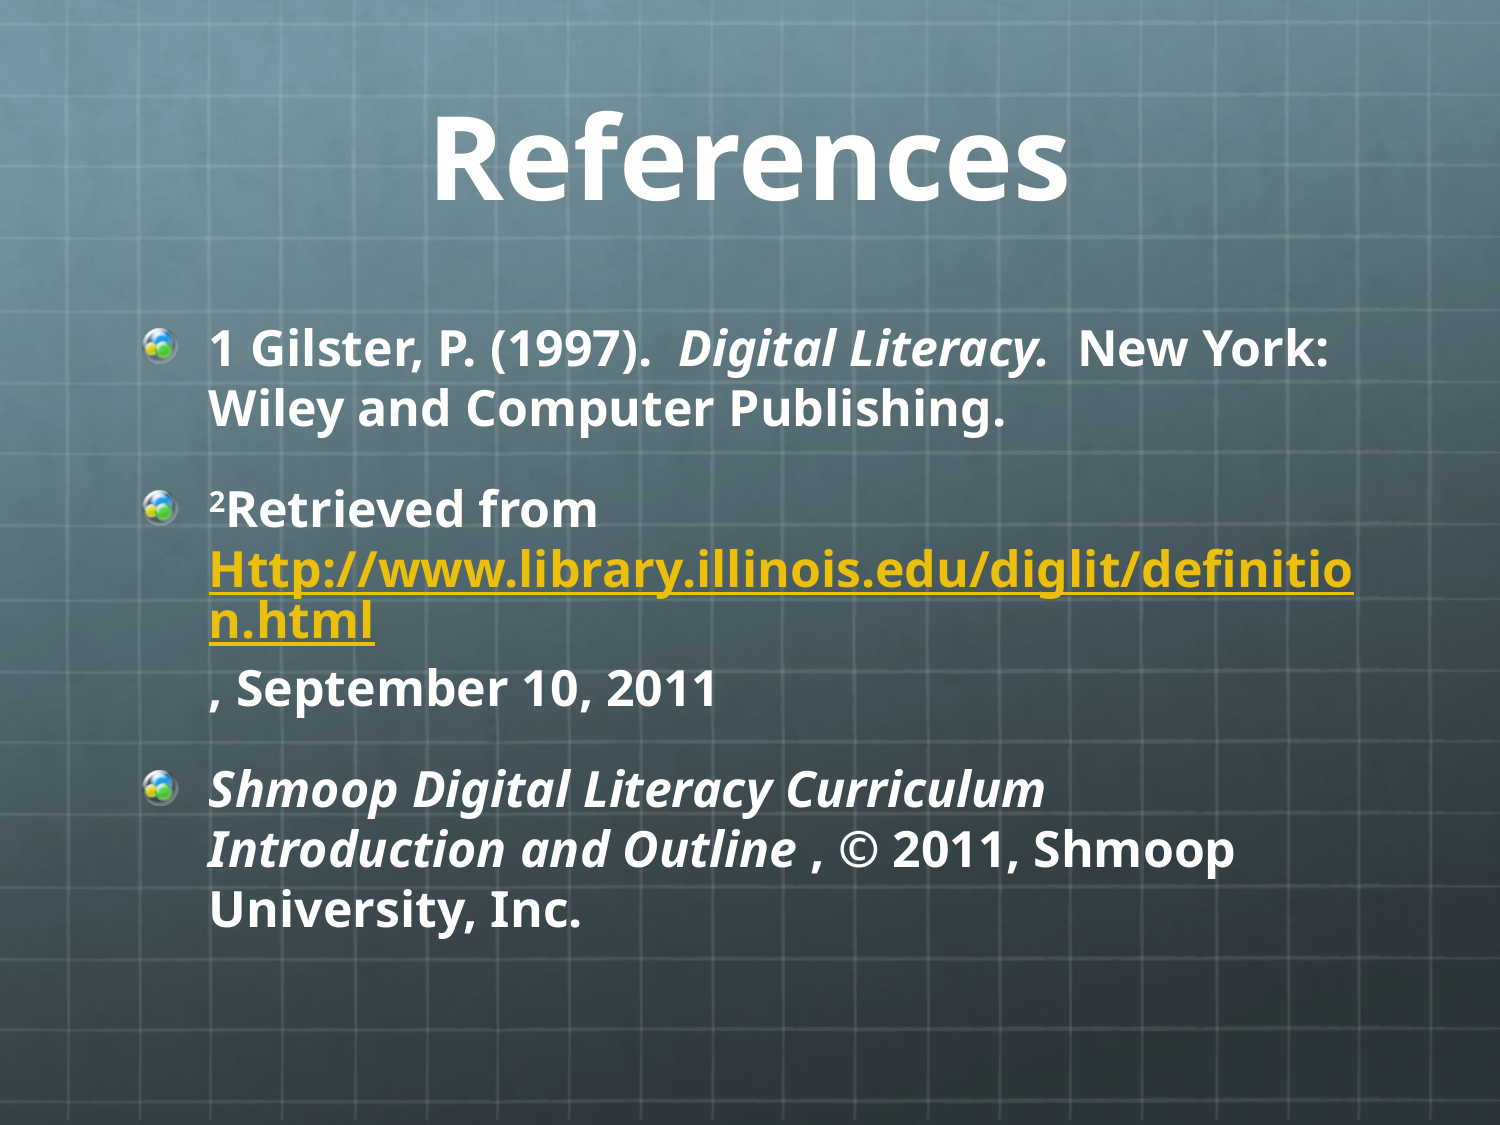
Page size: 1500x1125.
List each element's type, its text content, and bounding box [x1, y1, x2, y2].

list 1 Gilster, P. (1997). Digital Literacy. New York: Wiley and Computer Publishing. 2Retrieved from Http://www.library.illinois.edu/diglit/definition.html, September 10, 2011 Shmoop Digital Literacy Curriculum Introduction and Outline , © 2011, Shmoop University, Inc. [127, 308, 1372, 958]
picture [0, 0, 1500, 1125]
title References [127, 17, 1372, 289]
